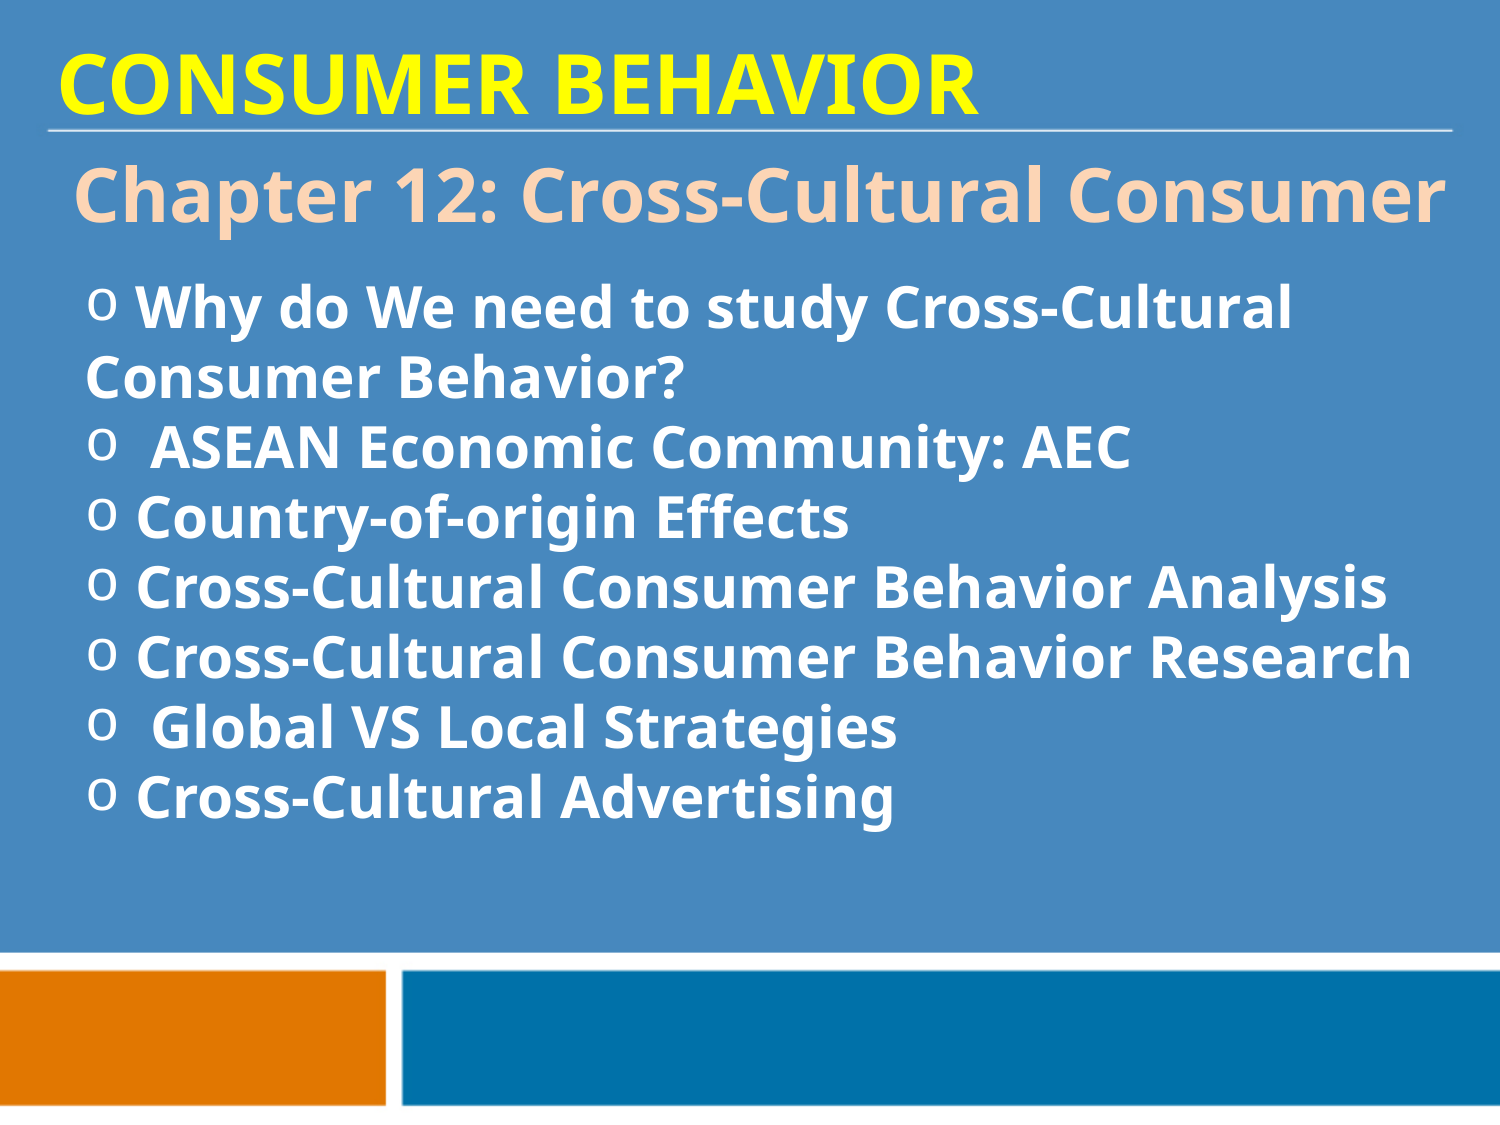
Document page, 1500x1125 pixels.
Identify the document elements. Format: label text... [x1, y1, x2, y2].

text_box Why do We need to study Cross-Cultural Consumer Behavior? ASEAN Economic Community: AEC Country-of-origin Effects Cross-Cultural Consumer Behavior Analysis Cross-Cultural Consumer Behavior Research Global VS Local Strategies Cross-Cultural Advertising [70, 262, 1454, 838]
picture [0, 0, 1500, 1125]
text_box Chapter 12: Cross-Cultural Consumer [0, 140, 1464, 246]
text_box CONSUMER BEHAVIOR [41, 23, 1459, 124]
